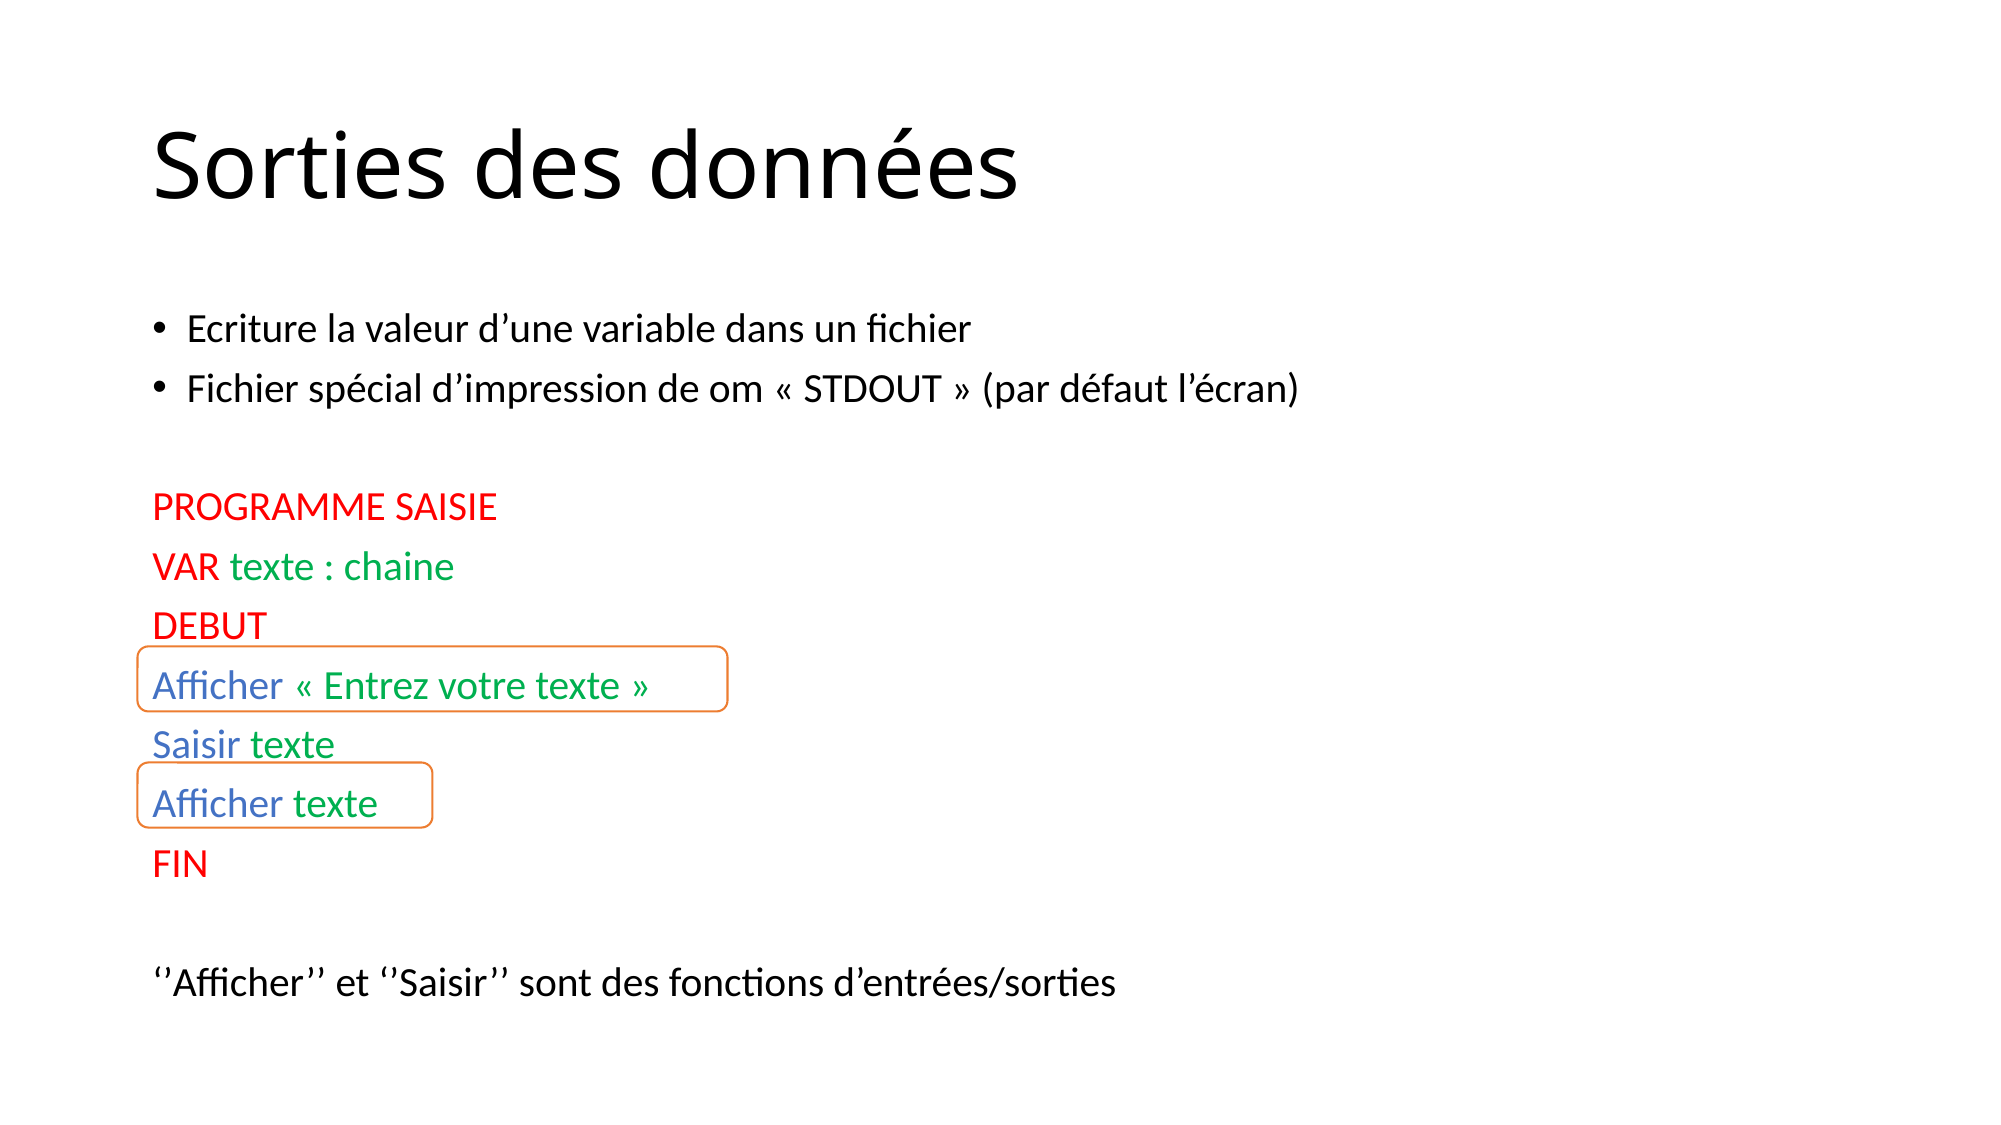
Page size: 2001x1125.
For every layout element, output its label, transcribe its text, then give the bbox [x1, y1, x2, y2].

list Ecriture la valeur d’une variable dans un fichier Fichier spécial d’impression de om « STDOUT » (par défaut l’écran) PROGRAMME SAISIE VAR texte : chaine DEBUT Afficher « Entrez votre texte » Saisir texte Afficher texte FIN ‘’Afficher’’ et ‘’Saisir’’ sont des fonctions d’entrées/sorties [137, 299, 1863, 1014]
text_box [136, 645, 729, 713]
text_box [136, 761, 434, 829]
title Sorties des données [137, 59, 1863, 278]
